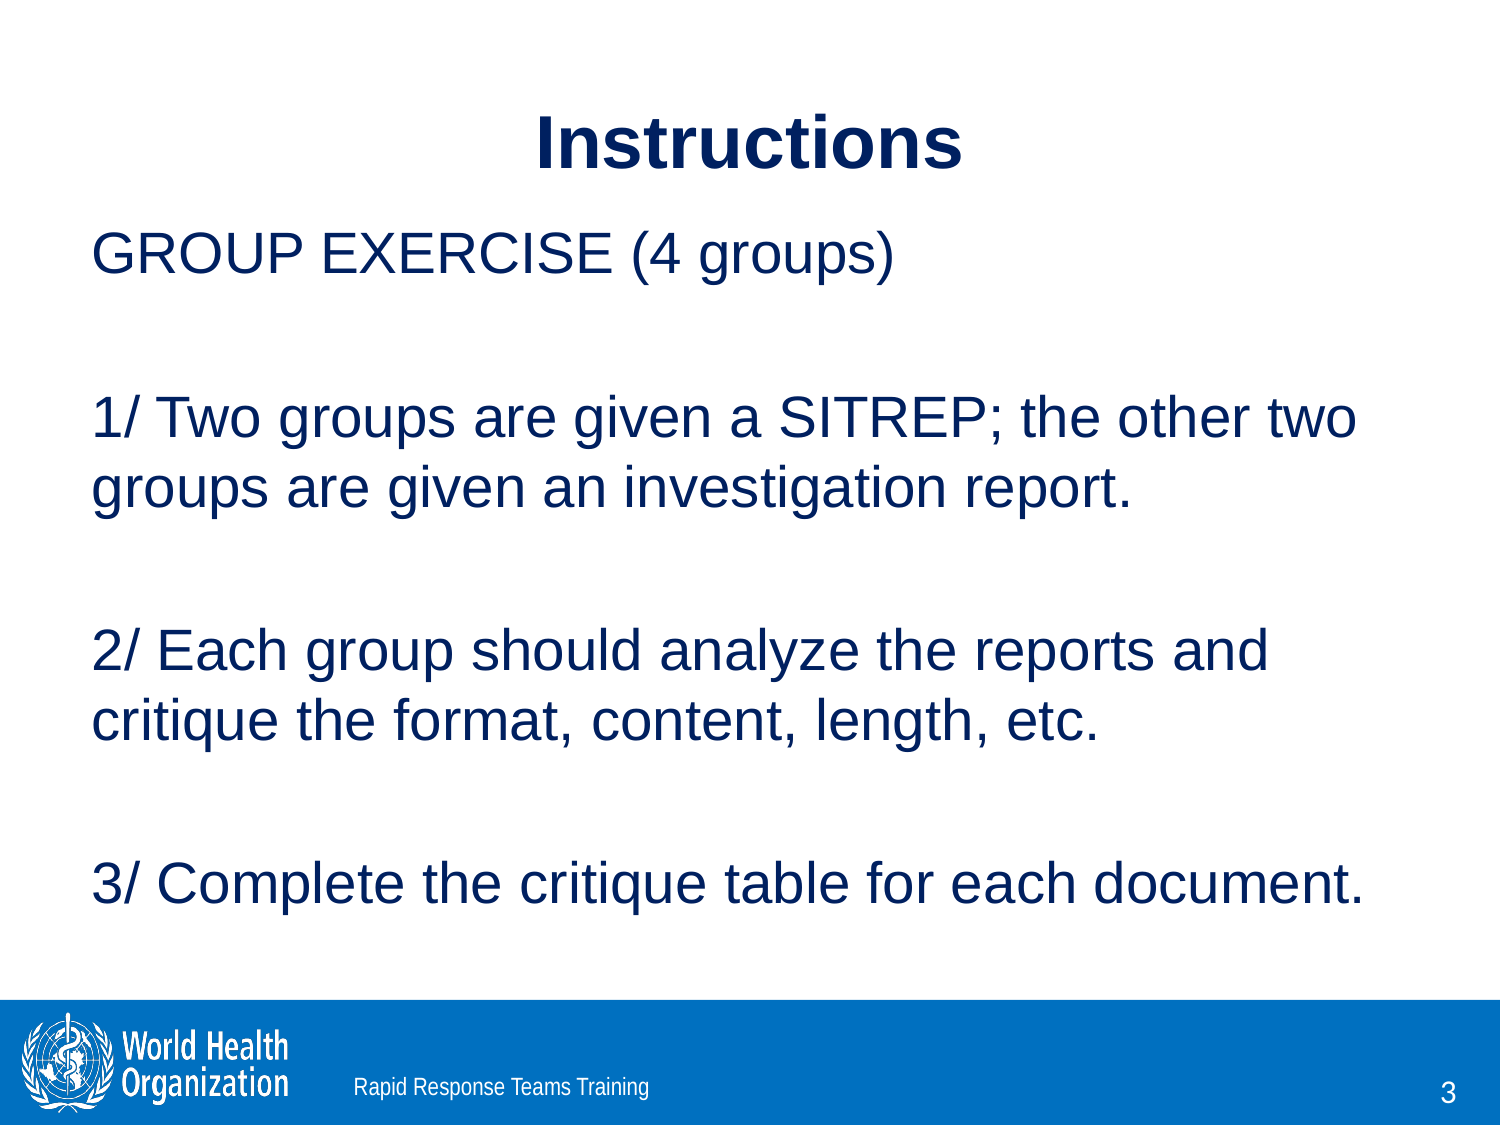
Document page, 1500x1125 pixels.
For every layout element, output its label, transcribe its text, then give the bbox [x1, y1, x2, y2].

list GROUP EXERCISE (4 groups) 1/ Two groups are given a SITREP; the other two groups are given an investigation report. 2/ Each group should analyze the reports and critique the format, content, length, etc. 3/ Complete the critique table for each document. [76, 208, 1427, 951]
title Instructions [75, 45, 1425, 233]
picture [21, 1012, 288, 1113]
